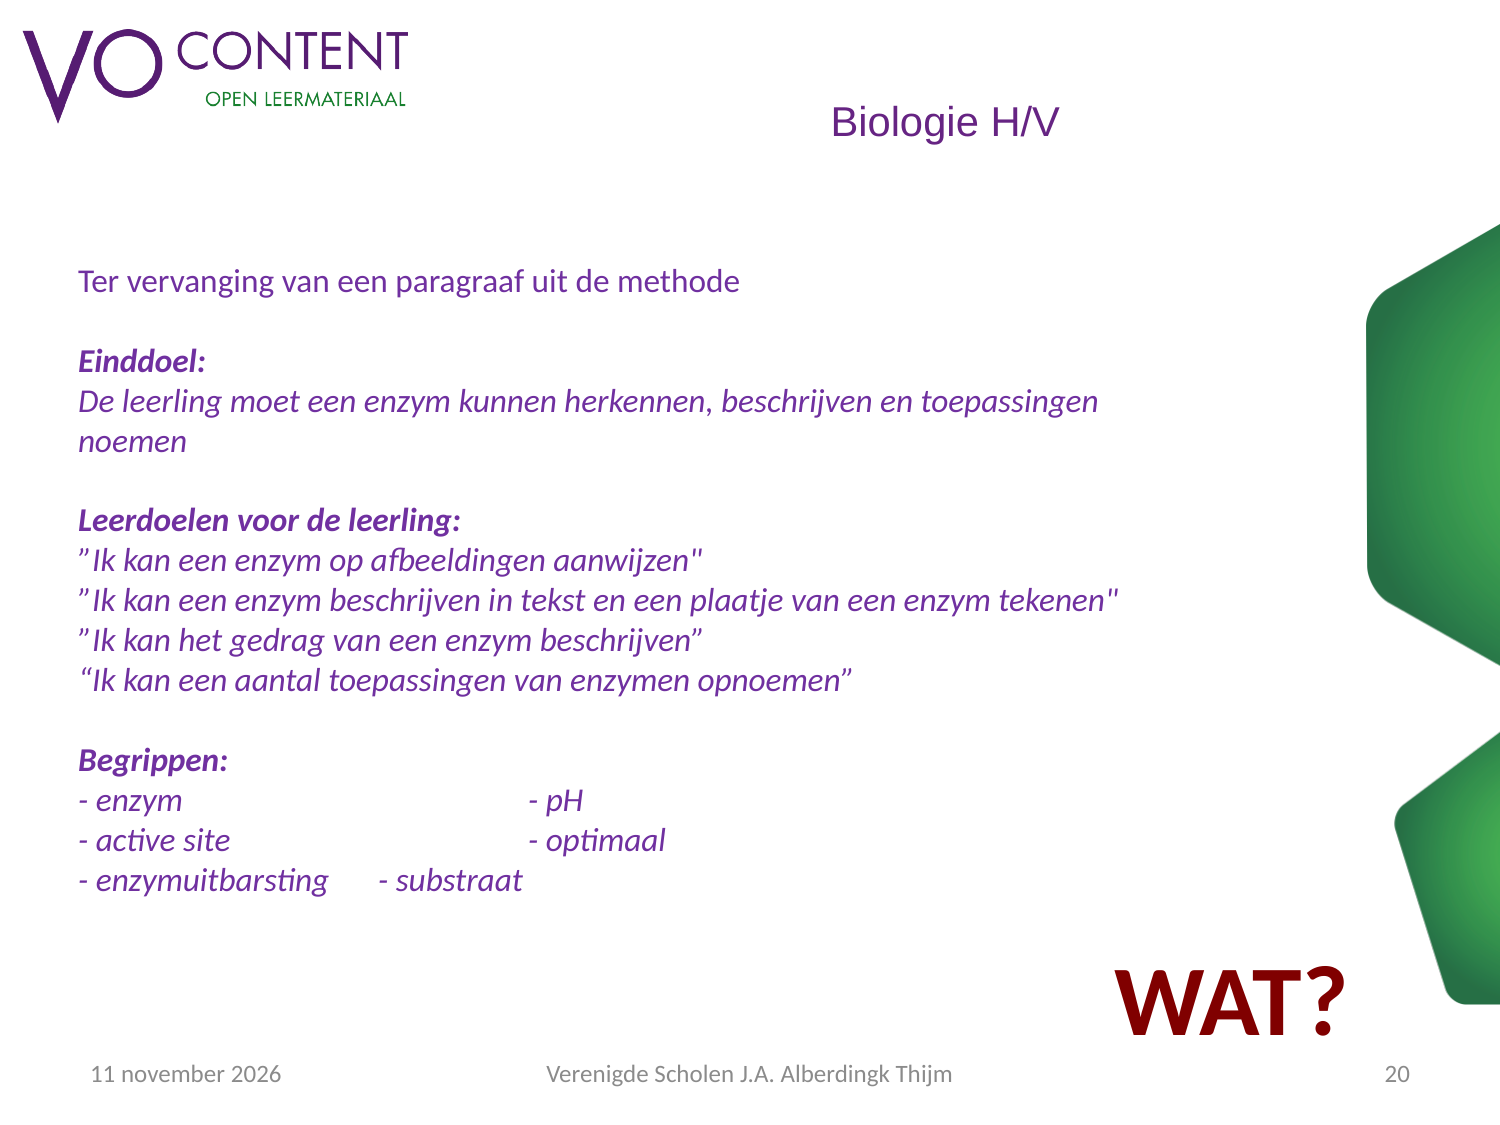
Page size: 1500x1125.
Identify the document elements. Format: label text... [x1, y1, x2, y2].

text_box Ter vervanging van een paragraaf uit de methode Einddoel: De leerling moet een enzym kunnen herkennen, beschrijven en toepassingen noemen Leerdoelen voor de leerling: ”Ik kan een enzym op afbeeldingen aanwijzen" ”Ik kan een enzym beschrijven in tekst en een plaatje van een enzym tekenen" ”Ik kan het gedrag van een enzym beschrijven” “Ik kan een aantal toepassingen van enzymen opnoemen” Begrippen: - enzym - pH - active site - optimaal - enzymuitbarsting - substraat [63, 251, 1229, 951]
picture [1366, 222, 1500, 1005]
text_box WAT? [1099, 927, 1394, 1063]
picture [22, 29, 408, 124]
slide_number 20 [1074, 1042, 1425, 1103]
footer Verenigde Scholen J.A. Alberdingk Thijm [512, 1042, 988, 1103]
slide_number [75, 1042, 425, 1103]
title Biologie H/V [815, 82, 1384, 157]
